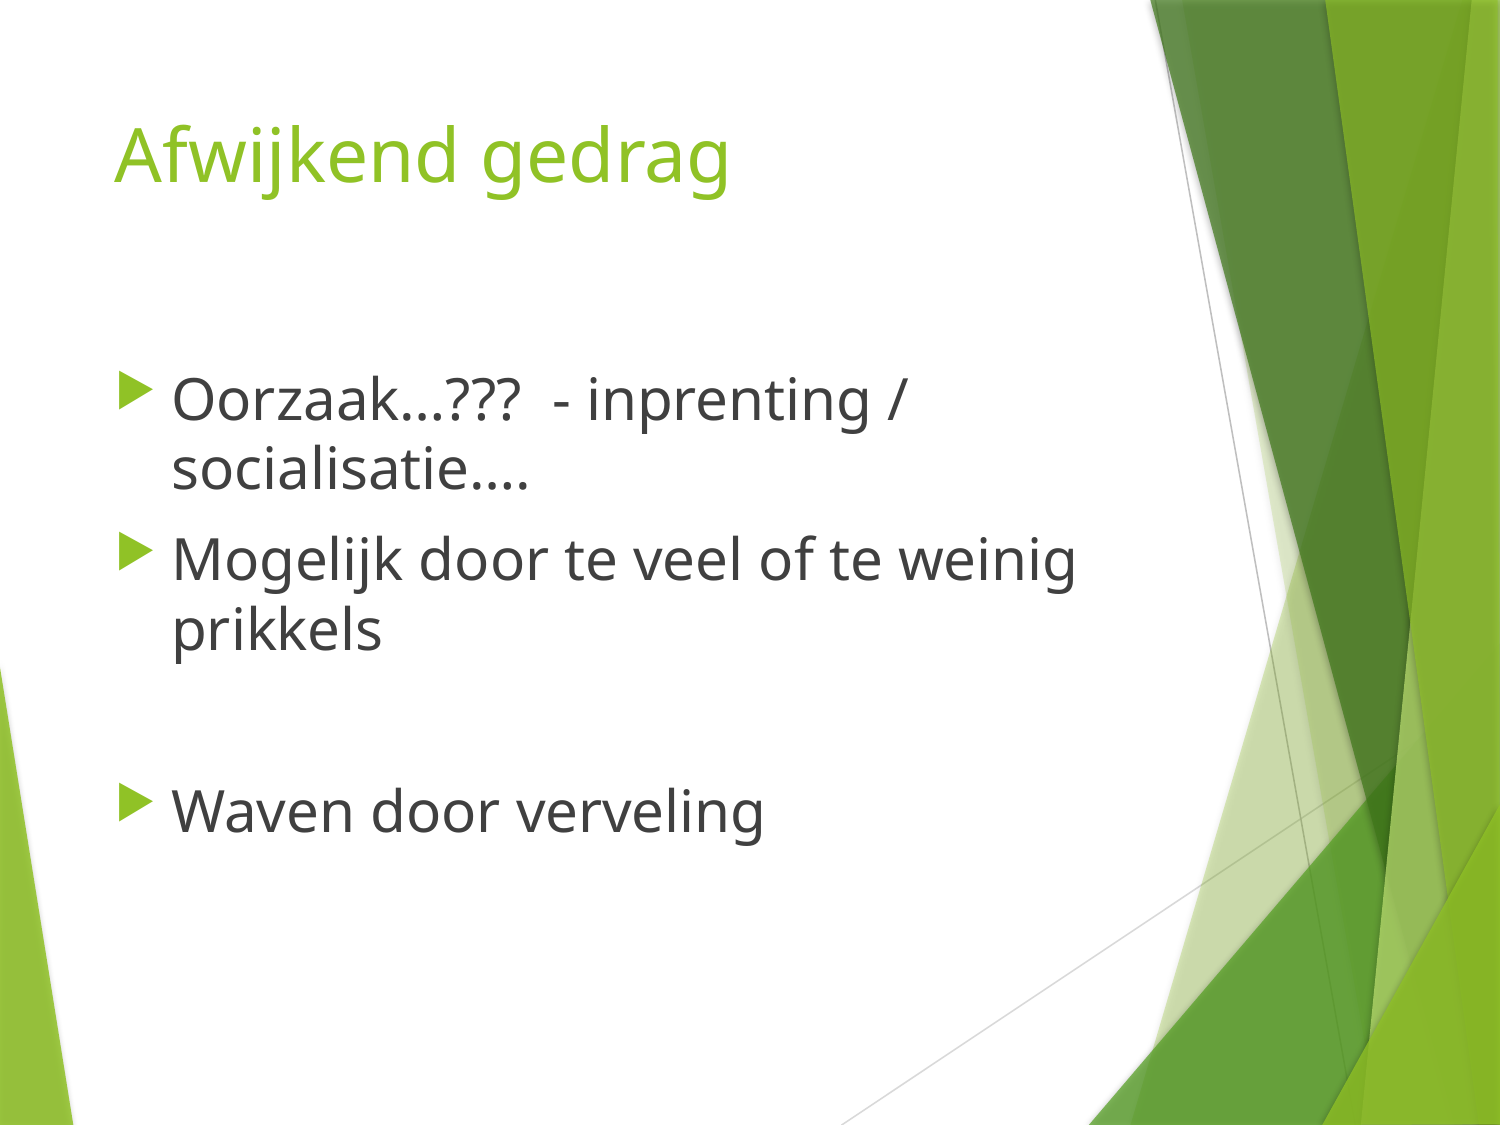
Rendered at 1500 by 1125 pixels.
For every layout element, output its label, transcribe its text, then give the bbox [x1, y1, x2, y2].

title Afwijkend gedrag [99, 99, 1142, 317]
list Oorzaak…??? - inprenting / socialisatie…. Mogelijk door te veel of te weinig prikkels Waven door verveling [99, 354, 1142, 992]
